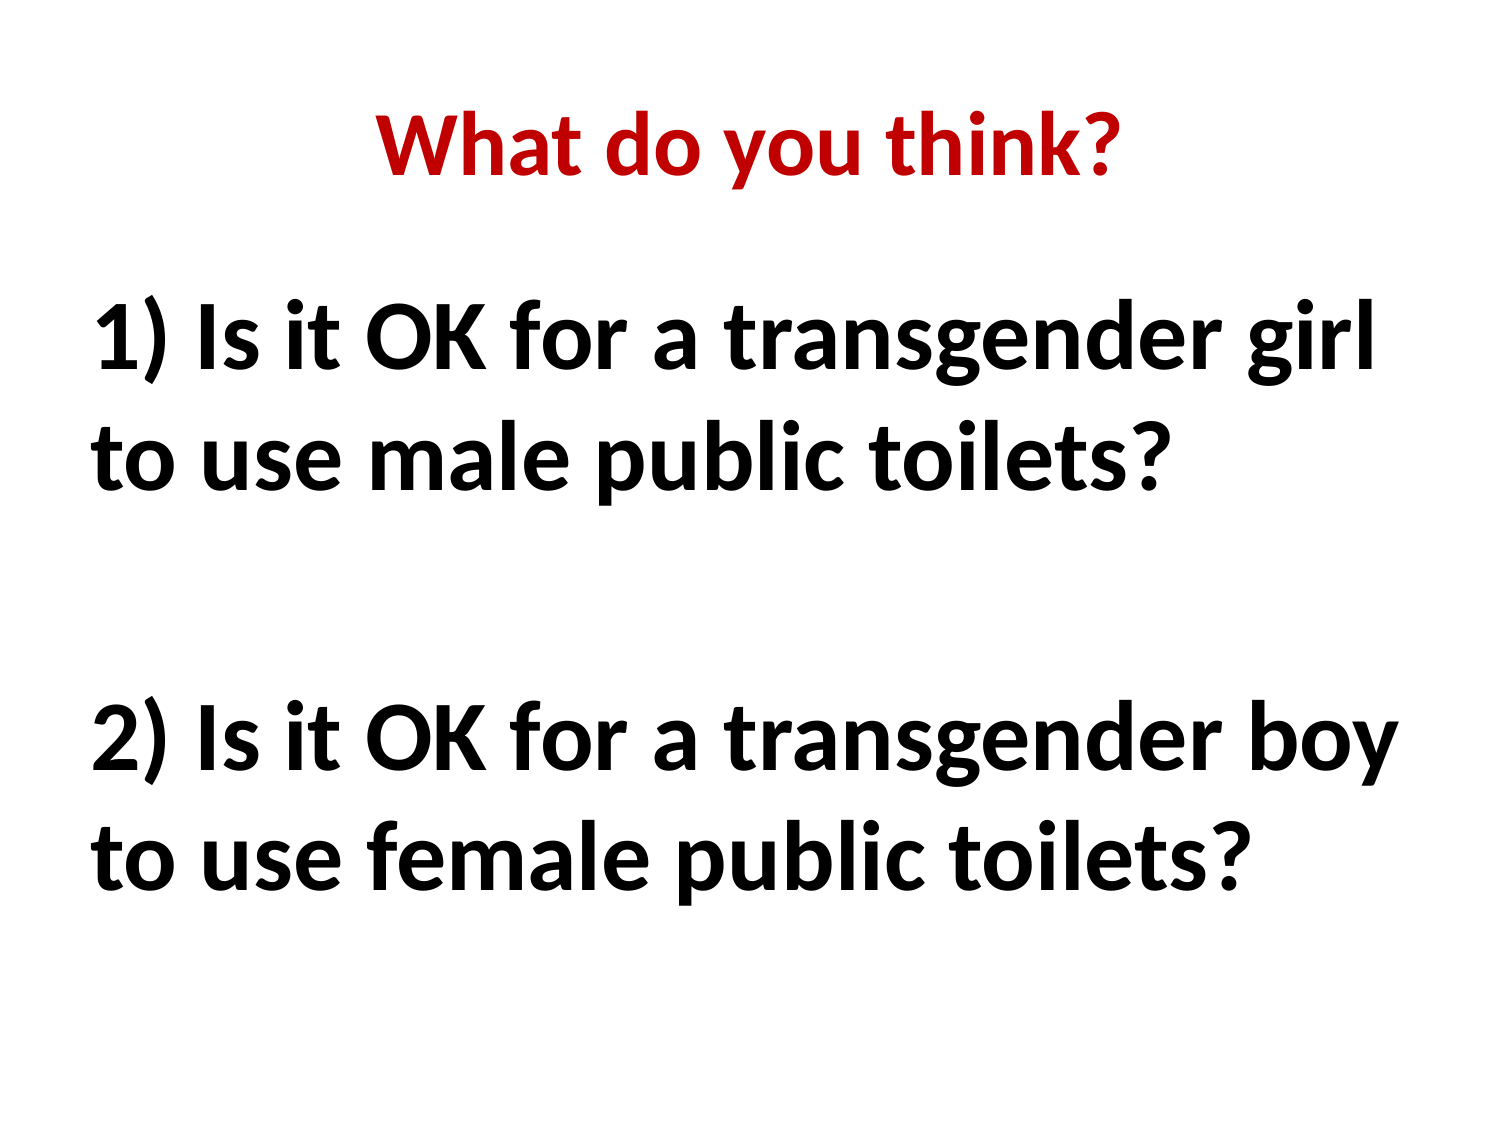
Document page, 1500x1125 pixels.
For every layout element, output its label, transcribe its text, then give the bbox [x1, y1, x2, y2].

list 1) Is it OK for a transgender girl to use male public toilets? 2) Is it OK for a transgender boy to use female public toilets? [75, 262, 1425, 1005]
title What do you think? [75, 45, 1425, 233]
